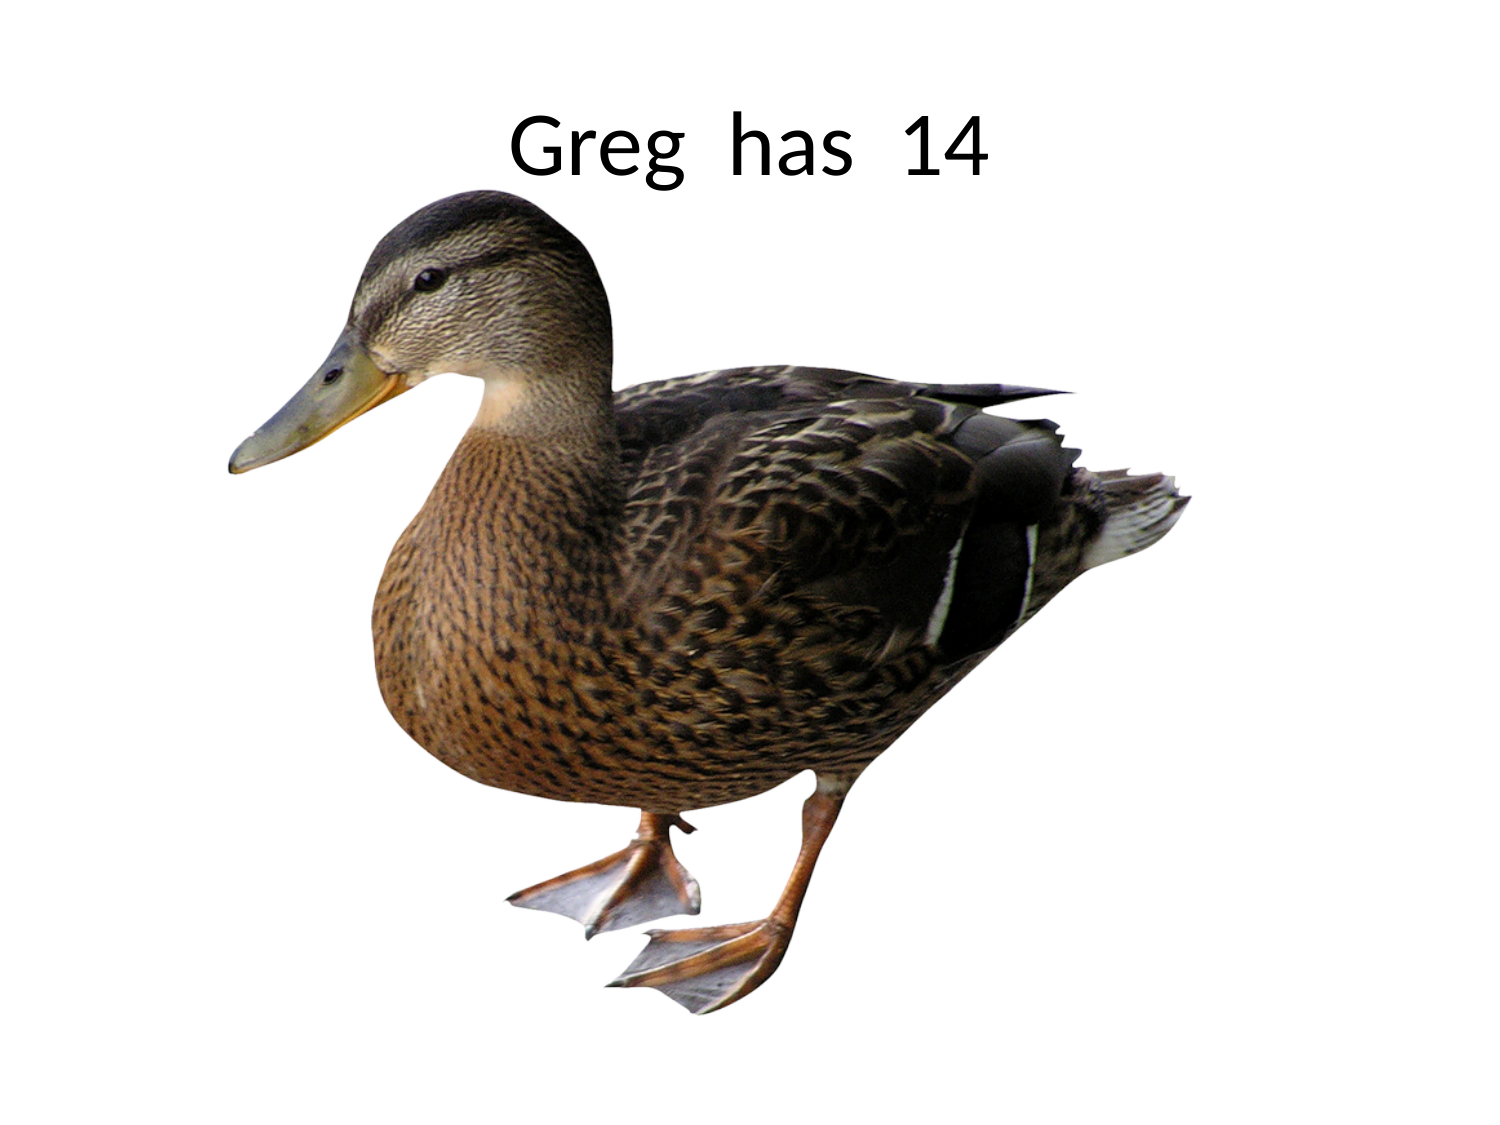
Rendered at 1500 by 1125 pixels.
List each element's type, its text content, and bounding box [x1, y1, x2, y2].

title Greg has 14 [75, 45, 1425, 233]
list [170, 184, 1204, 1030]
